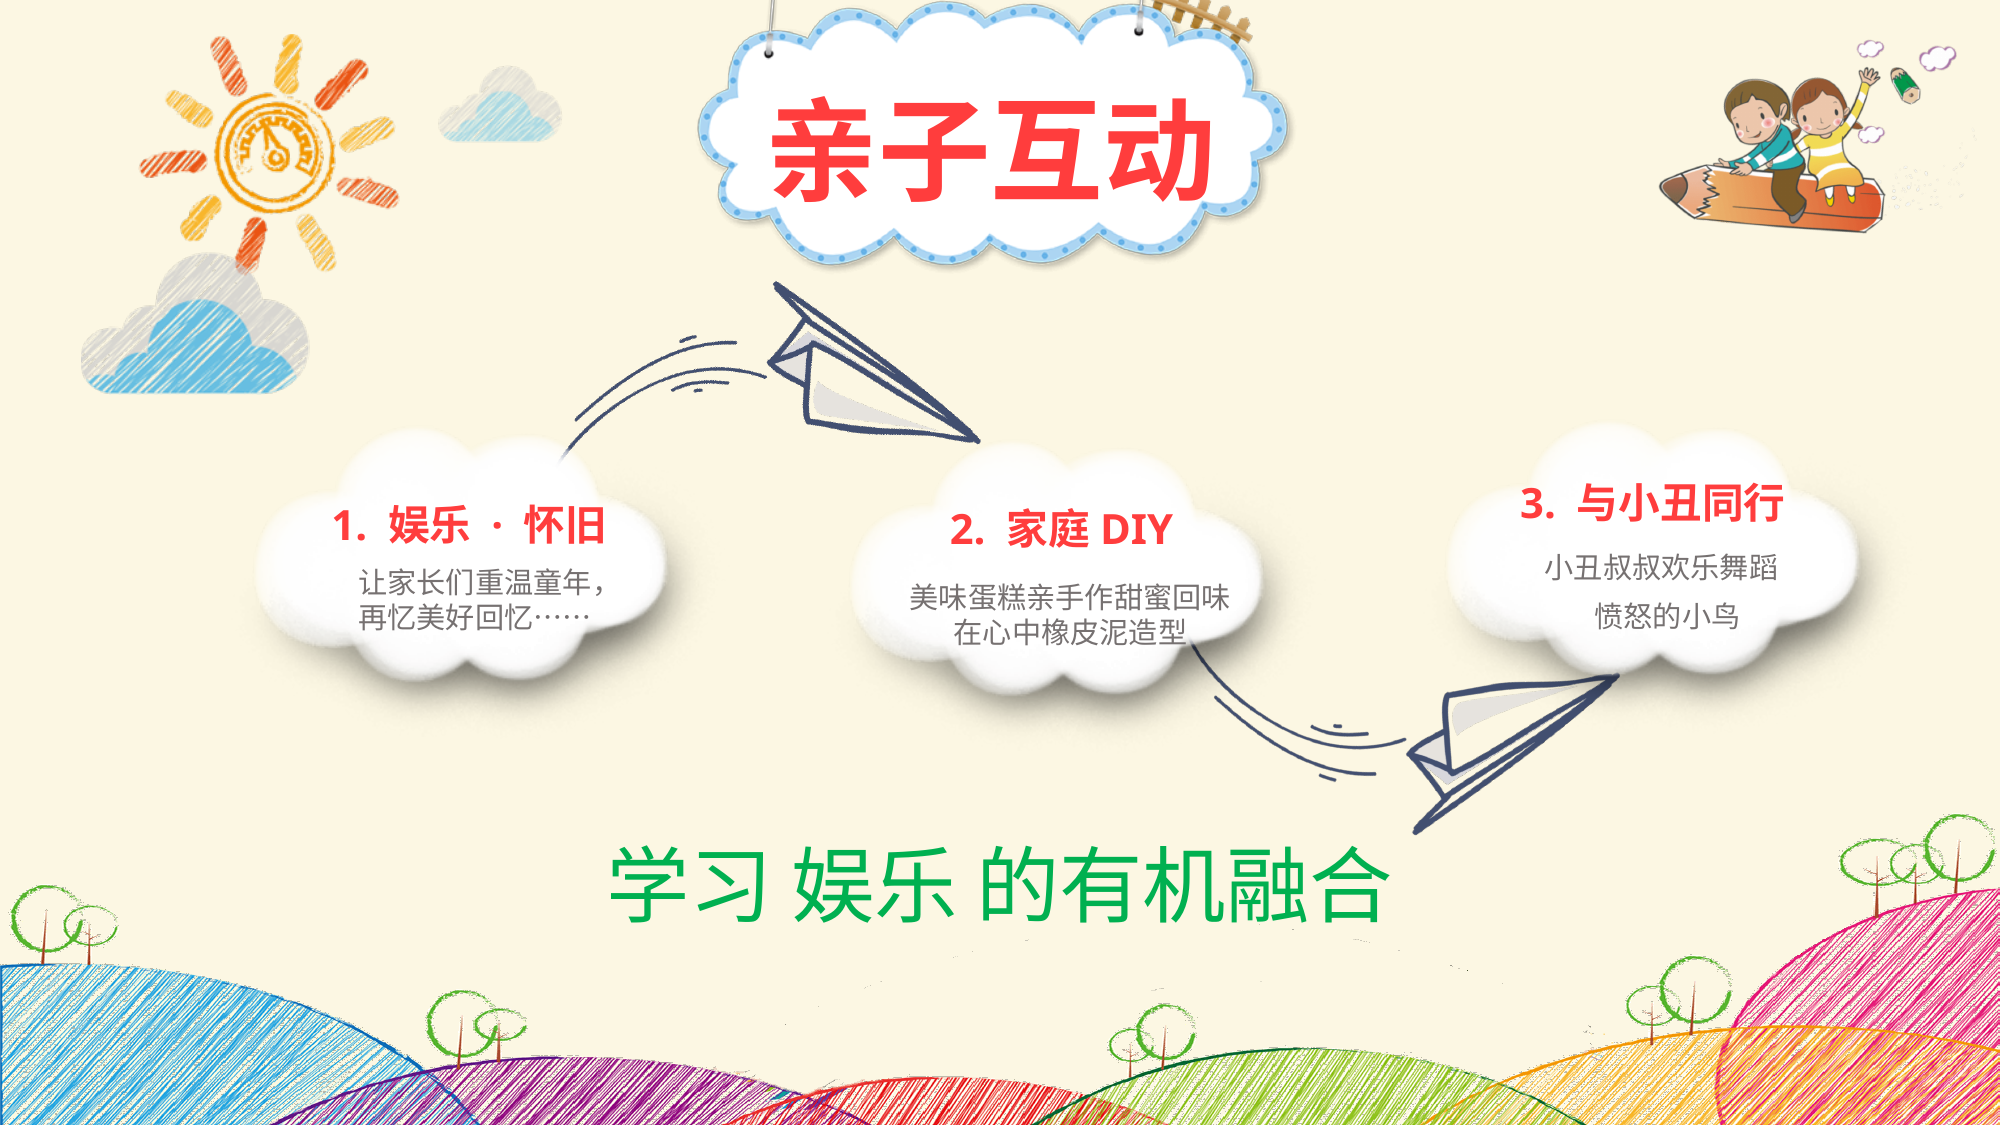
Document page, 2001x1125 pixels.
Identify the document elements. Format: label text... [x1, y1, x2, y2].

text_box 学习 娱乐 的有机融合 [591, 825, 1409, 941]
text_box 亲子互动 [751, 3, 1321, 225]
picture [0, 0, 2001, 1125]
